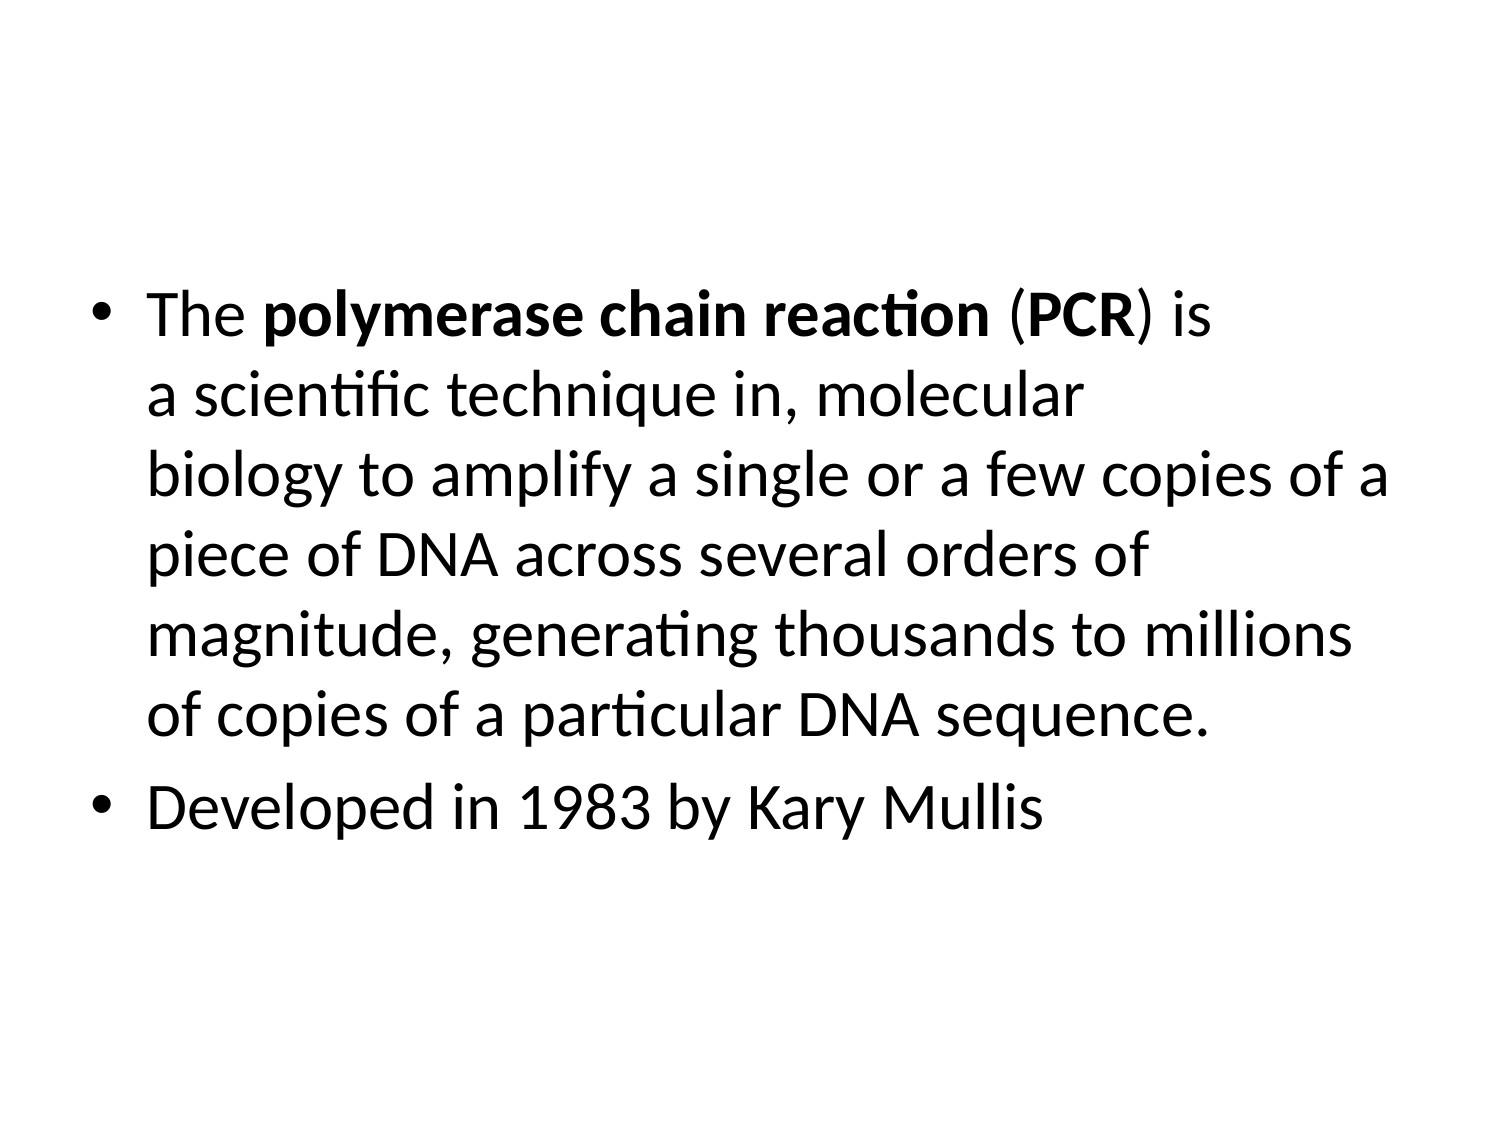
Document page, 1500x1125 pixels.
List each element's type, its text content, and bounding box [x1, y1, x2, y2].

list The polymerase chain reaction (PCR) is a scientific technique in, molecular biology to amplify a single or a few copies of a piece of DNA across several orders of magnitude, generating thousands to millions of copies of a particular DNA sequence. Developed in 1983 by Kary Mullis [75, 262, 1425, 1005]
